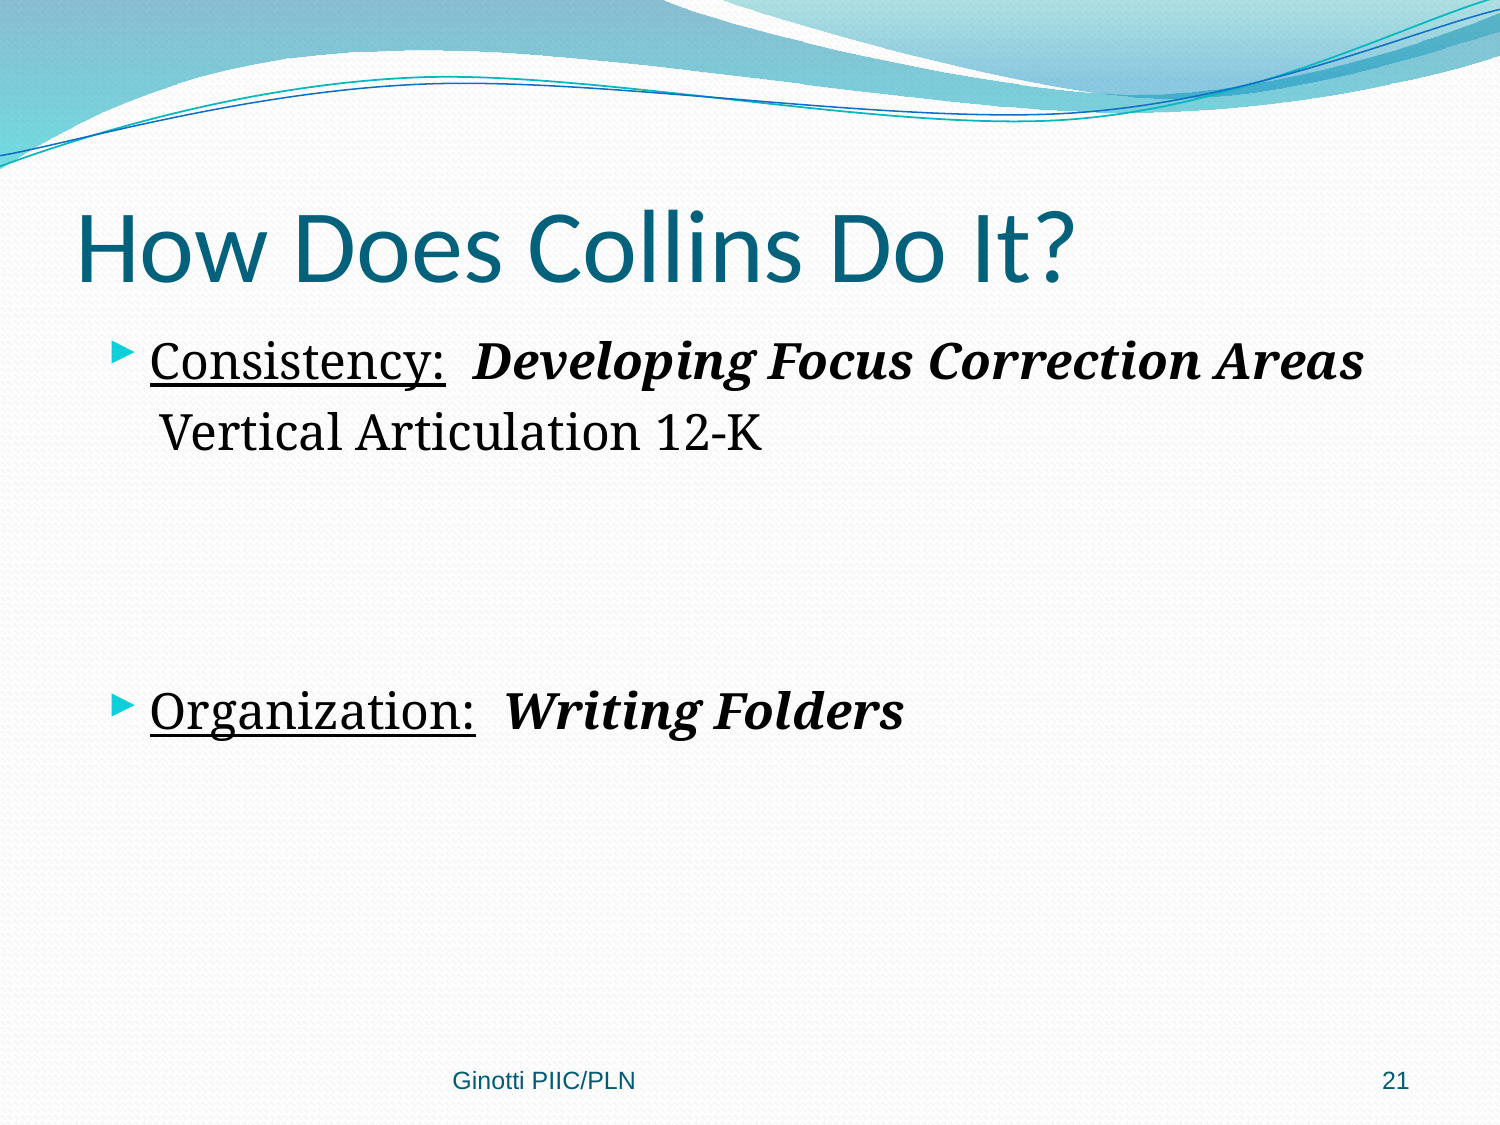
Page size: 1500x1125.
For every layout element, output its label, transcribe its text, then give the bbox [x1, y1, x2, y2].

title How Does Collins Do It? [75, 115, 1425, 303]
slide_number 21 [1299, 1042, 1425, 1103]
footer Ginotti PIIC/PLN [437, 1042, 988, 1103]
list Consistency: Developing Focus Correction Areas Vertical Articulation 12-K Organization: Writing Folders [75, 317, 1425, 1038]
